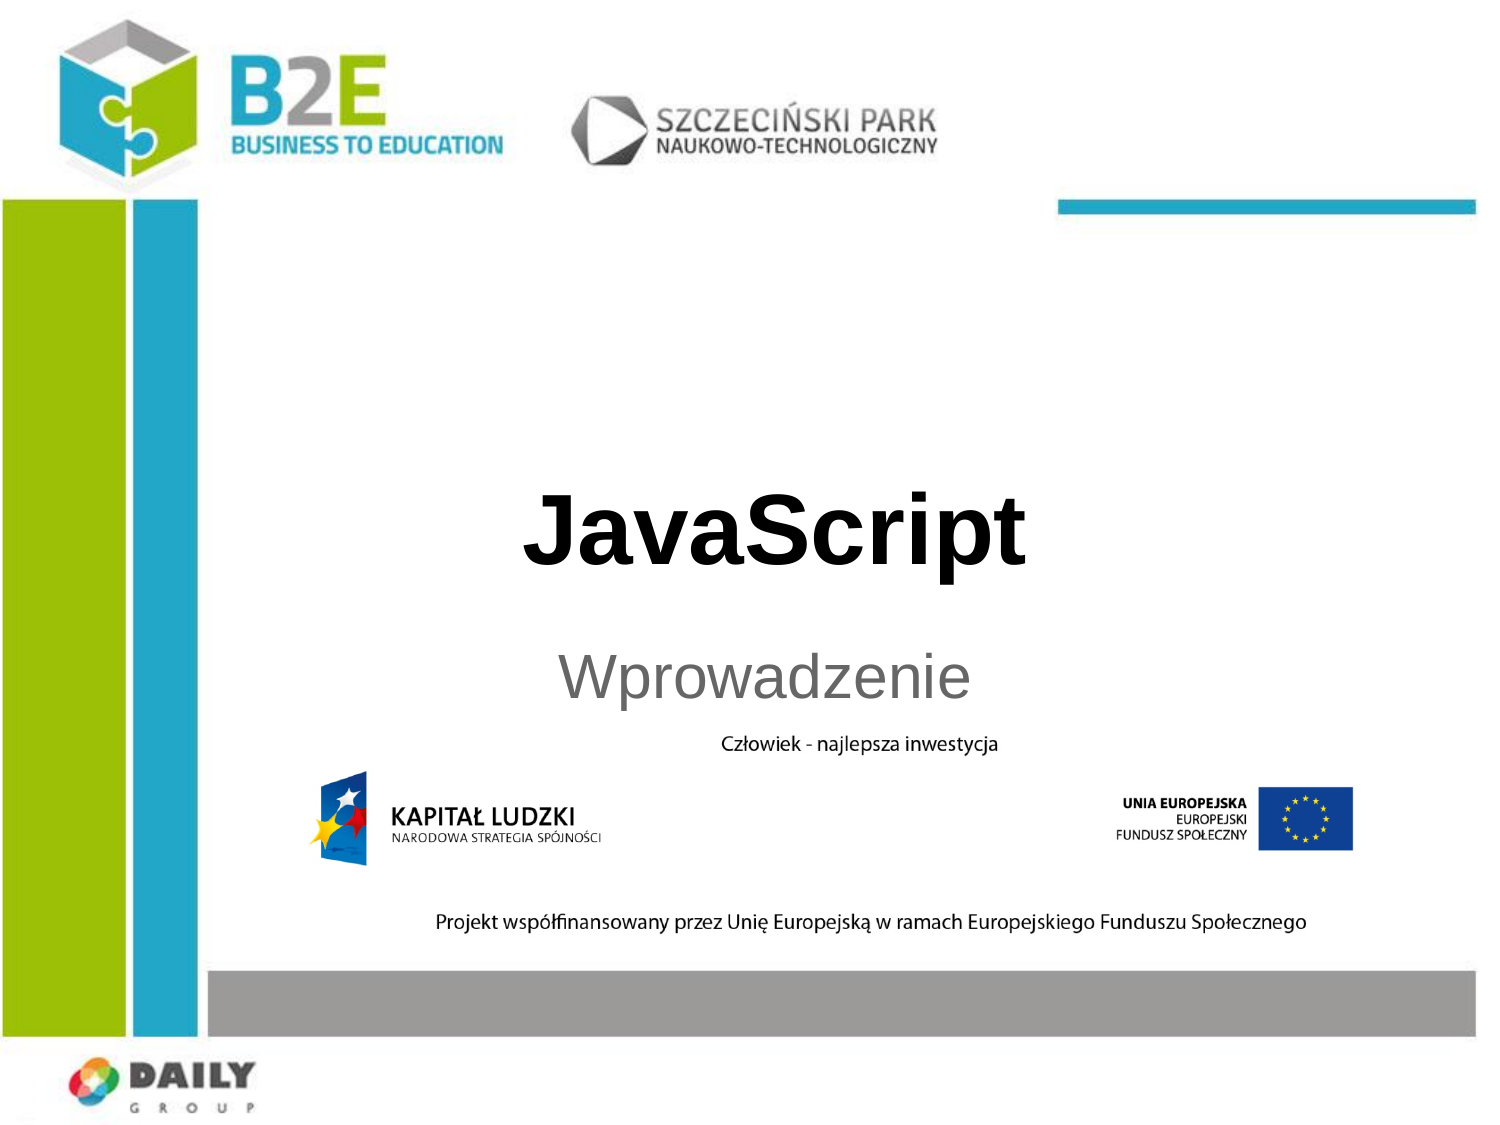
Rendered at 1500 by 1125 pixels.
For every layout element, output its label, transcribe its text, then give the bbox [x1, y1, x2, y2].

picture [0, 0, 1500, 1125]
title JavaScript [112, 346, 1388, 600]
subtitle Wprowadzenie [112, 621, 1388, 793]
